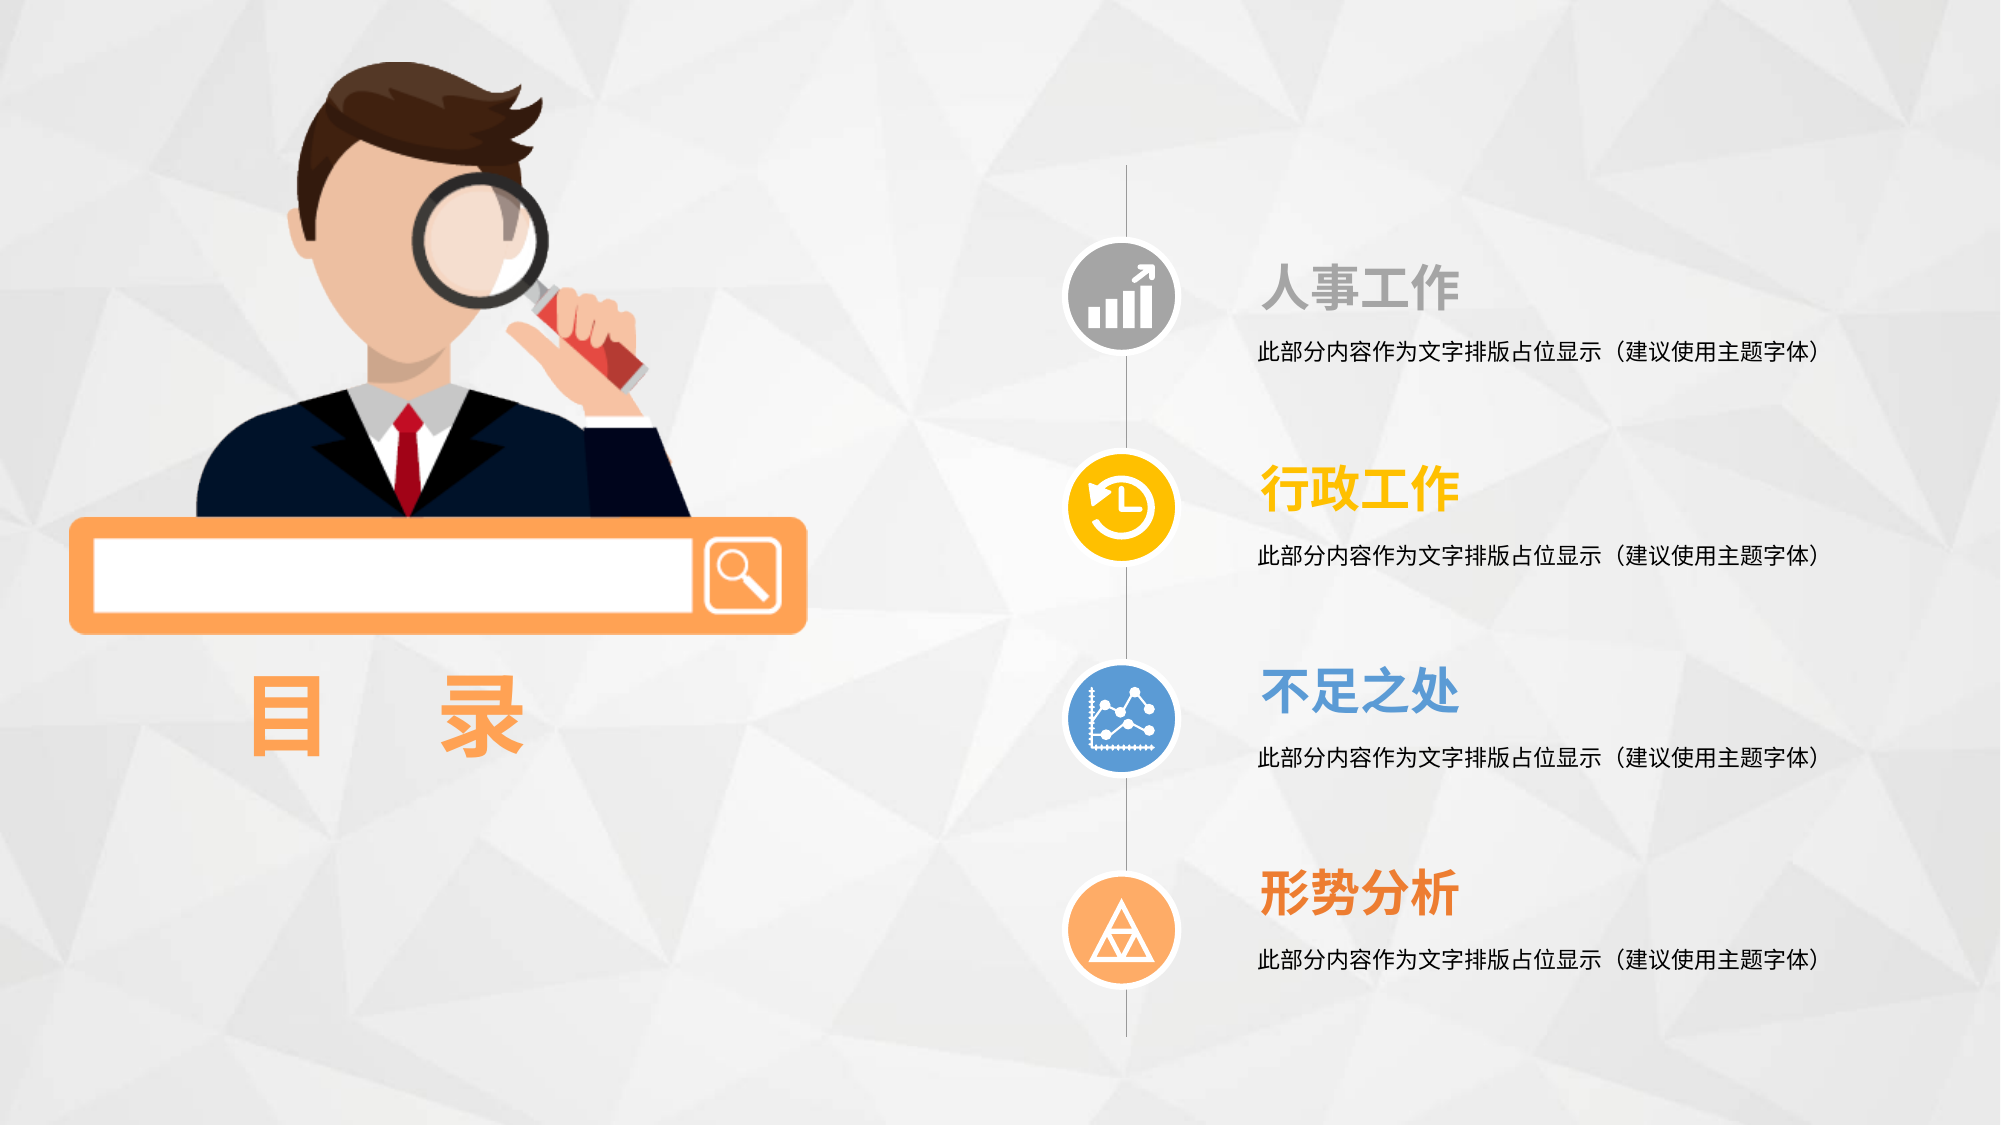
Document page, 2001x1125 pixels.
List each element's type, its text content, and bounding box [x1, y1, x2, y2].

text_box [1064, 239, 2000, 450]
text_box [1064, 873, 2000, 1059]
picture [0, 0, 2001, 1125]
text_box 目 录 [226, 650, 1031, 775]
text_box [1064, 662, 2000, 857]
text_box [1064, 450, 2000, 656]
